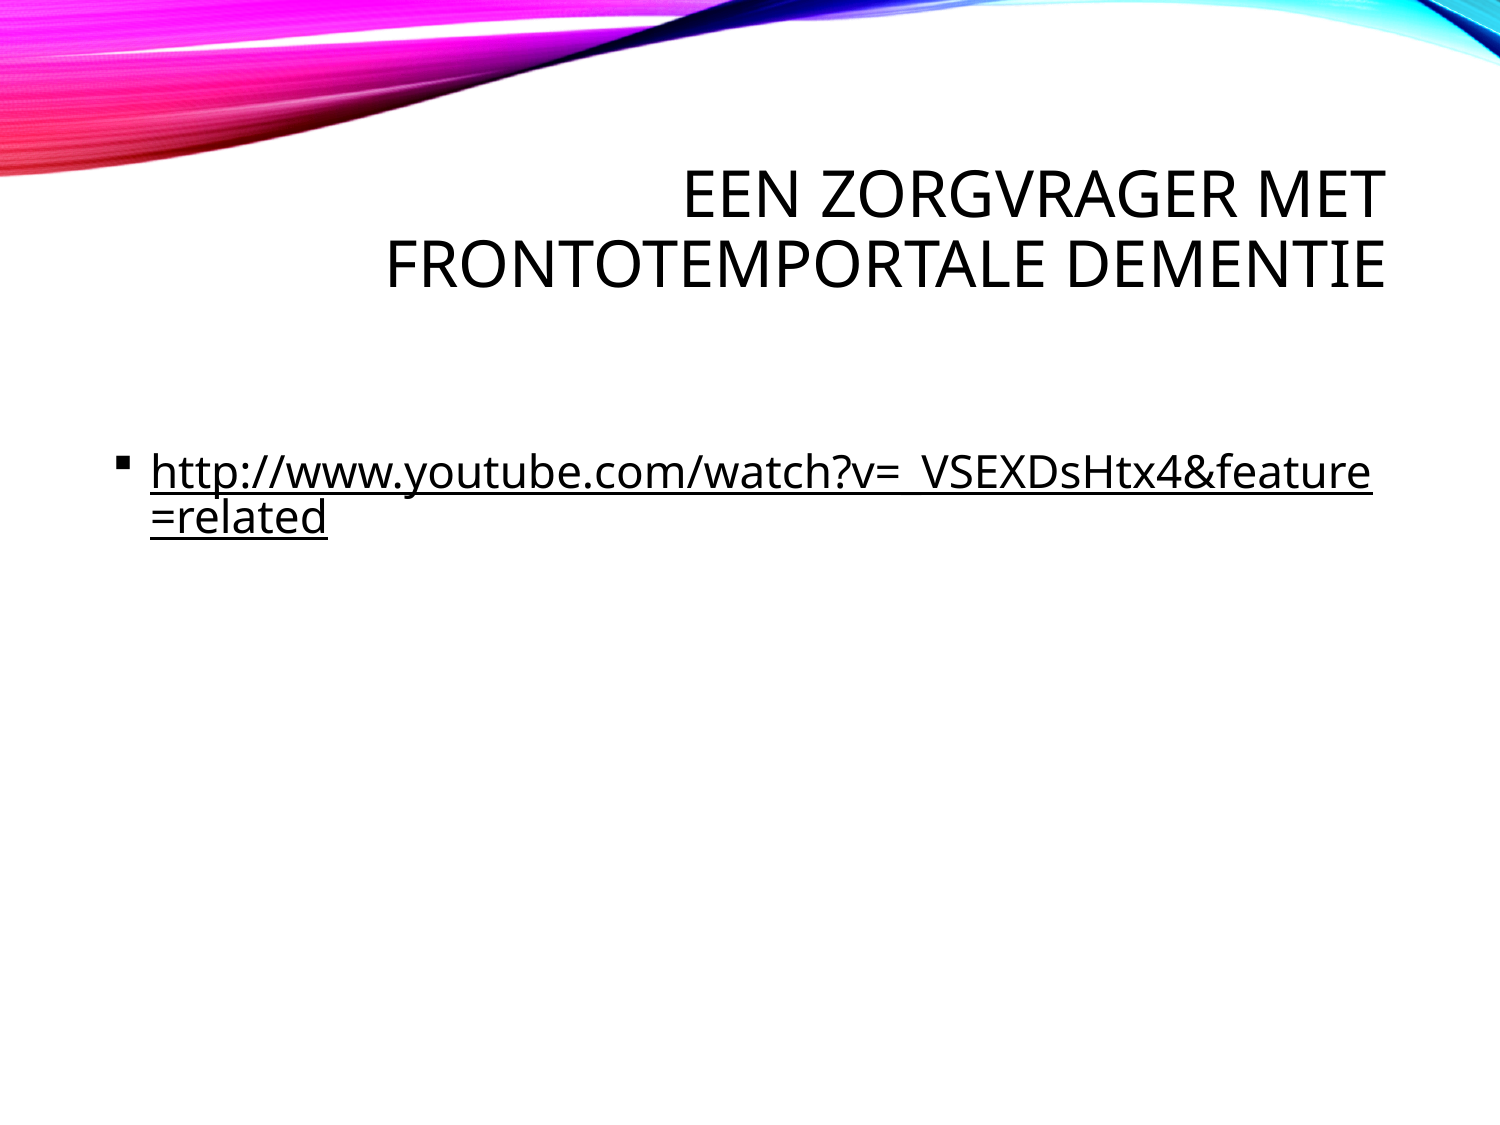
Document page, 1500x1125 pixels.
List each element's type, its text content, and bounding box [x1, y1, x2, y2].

list http://www.youtube.com/watch?v=_VSEXDsHtx4&feature=related [97, 360, 1403, 1028]
title Een zorgvrager met frontotemportale dementie [356, 125, 1403, 338]
picture [0, 0, 1500, 178]
